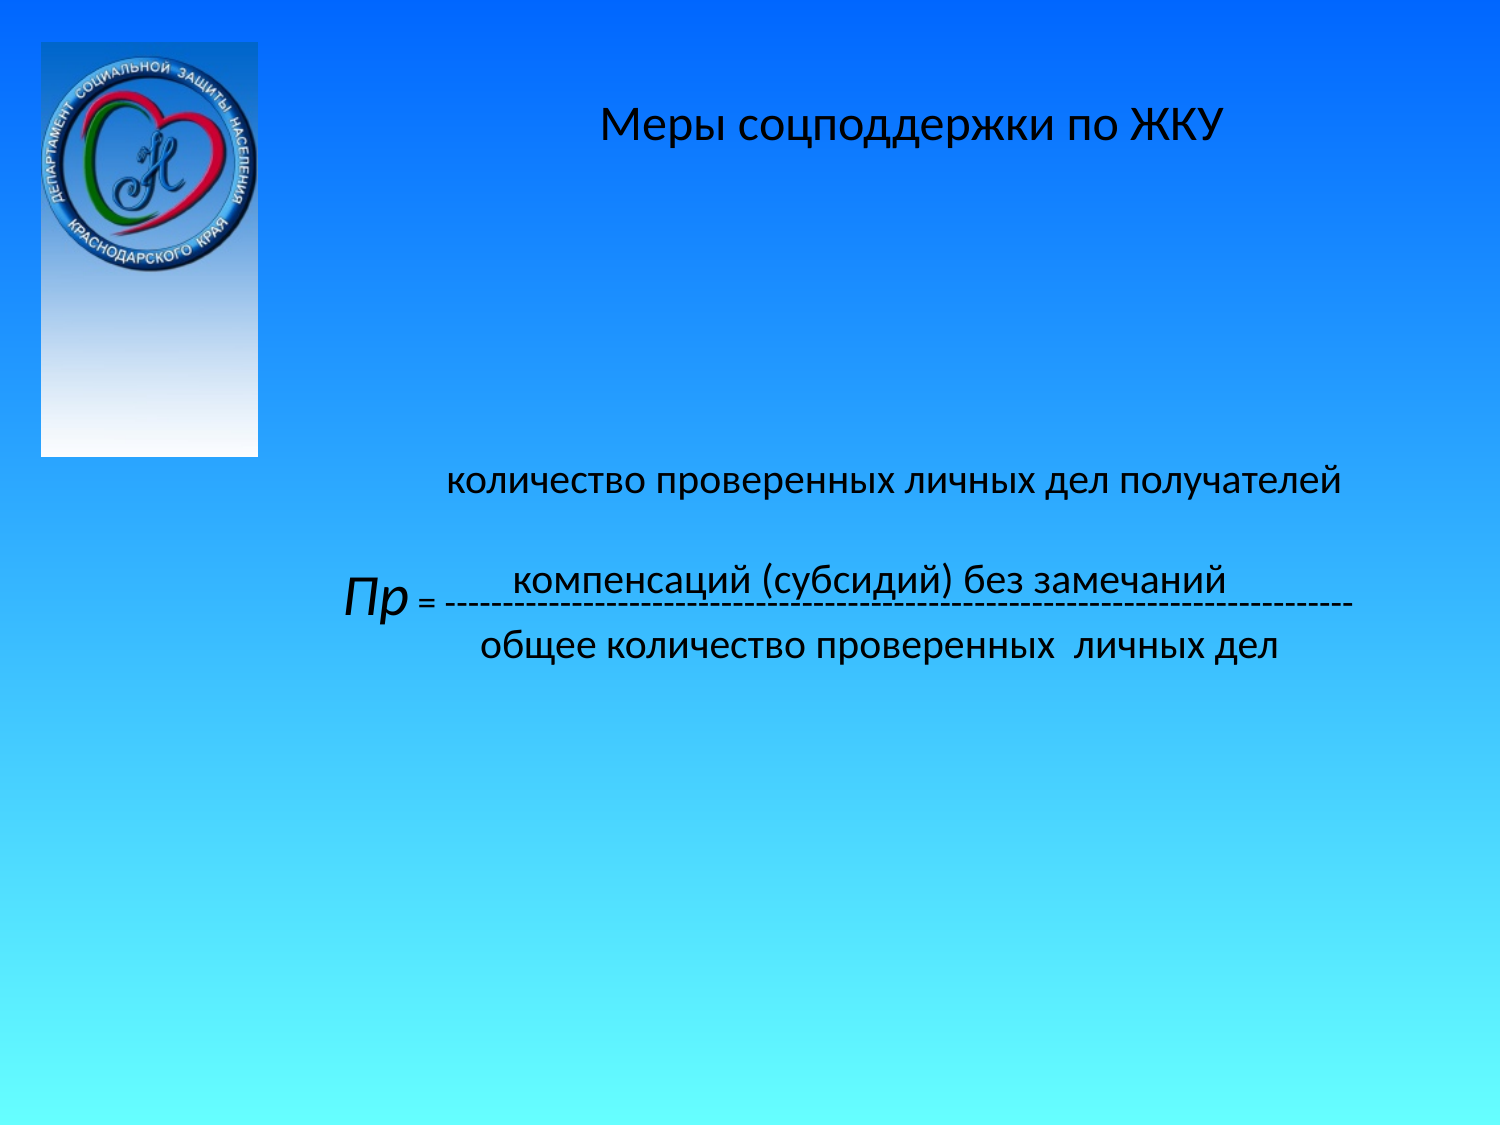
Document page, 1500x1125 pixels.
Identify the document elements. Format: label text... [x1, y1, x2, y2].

picture [40, 42, 258, 457]
text_box Меры соцподдержки по ЖКУ [289, 83, 1459, 159]
text_box Пр = ------------------------------------------------------------------------------- [328, 504, 1395, 685]
text_box общее количество проверенных личных дел [436, 609, 1360, 675]
text_box количество проверенных личных дел получателей компенсаций (субсидий) без замечаний [421, 444, 1418, 610]
